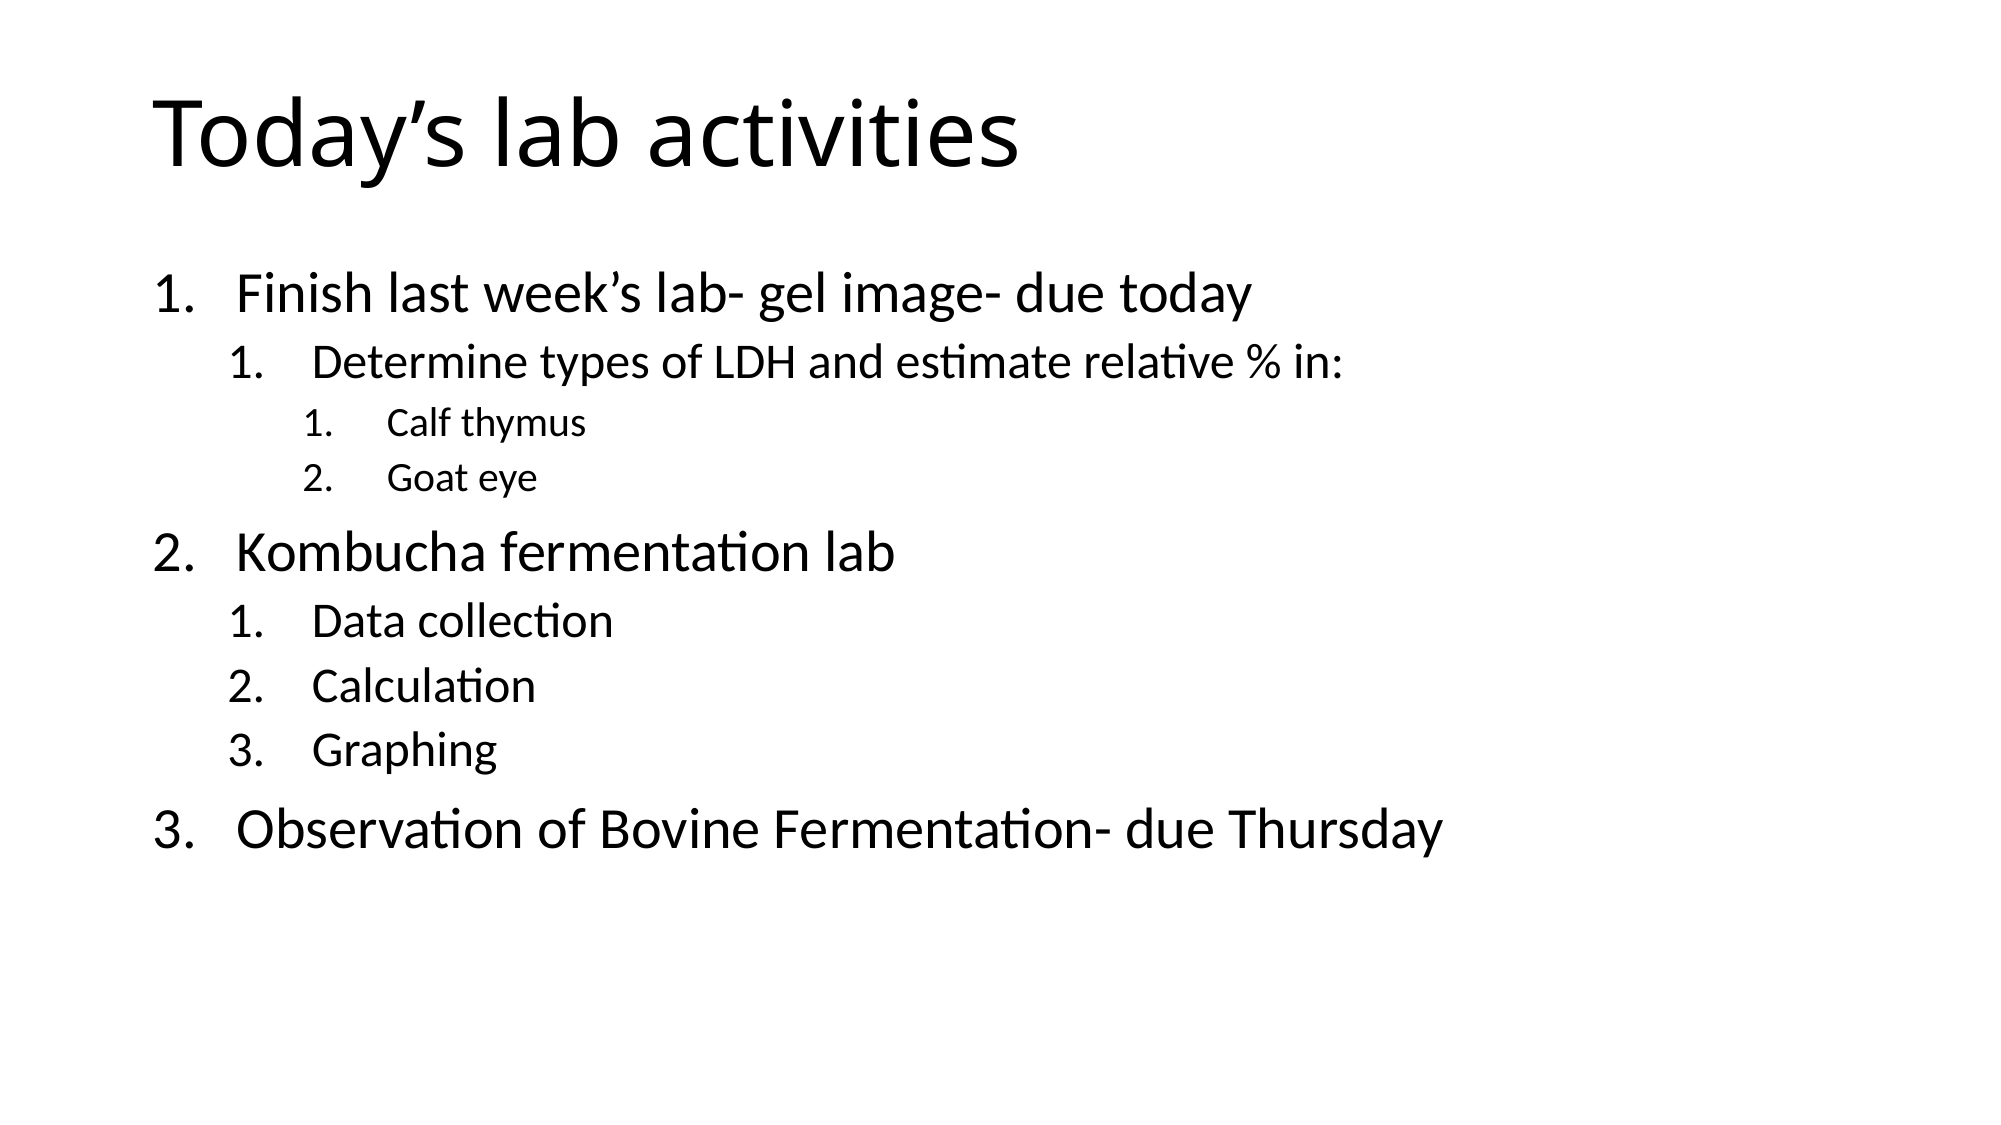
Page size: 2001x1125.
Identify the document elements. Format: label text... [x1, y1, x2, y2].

list Finish last week’s lab- gel image- due today Determine types of LDH and estimate relative % in: Calf thymus Goat eye Kombucha fermentation lab Data collection Calculation Graphing Observation of Bovine Fermentation- due Thursday [137, 254, 1863, 1014]
title Today’s lab activities [137, 59, 1863, 213]
